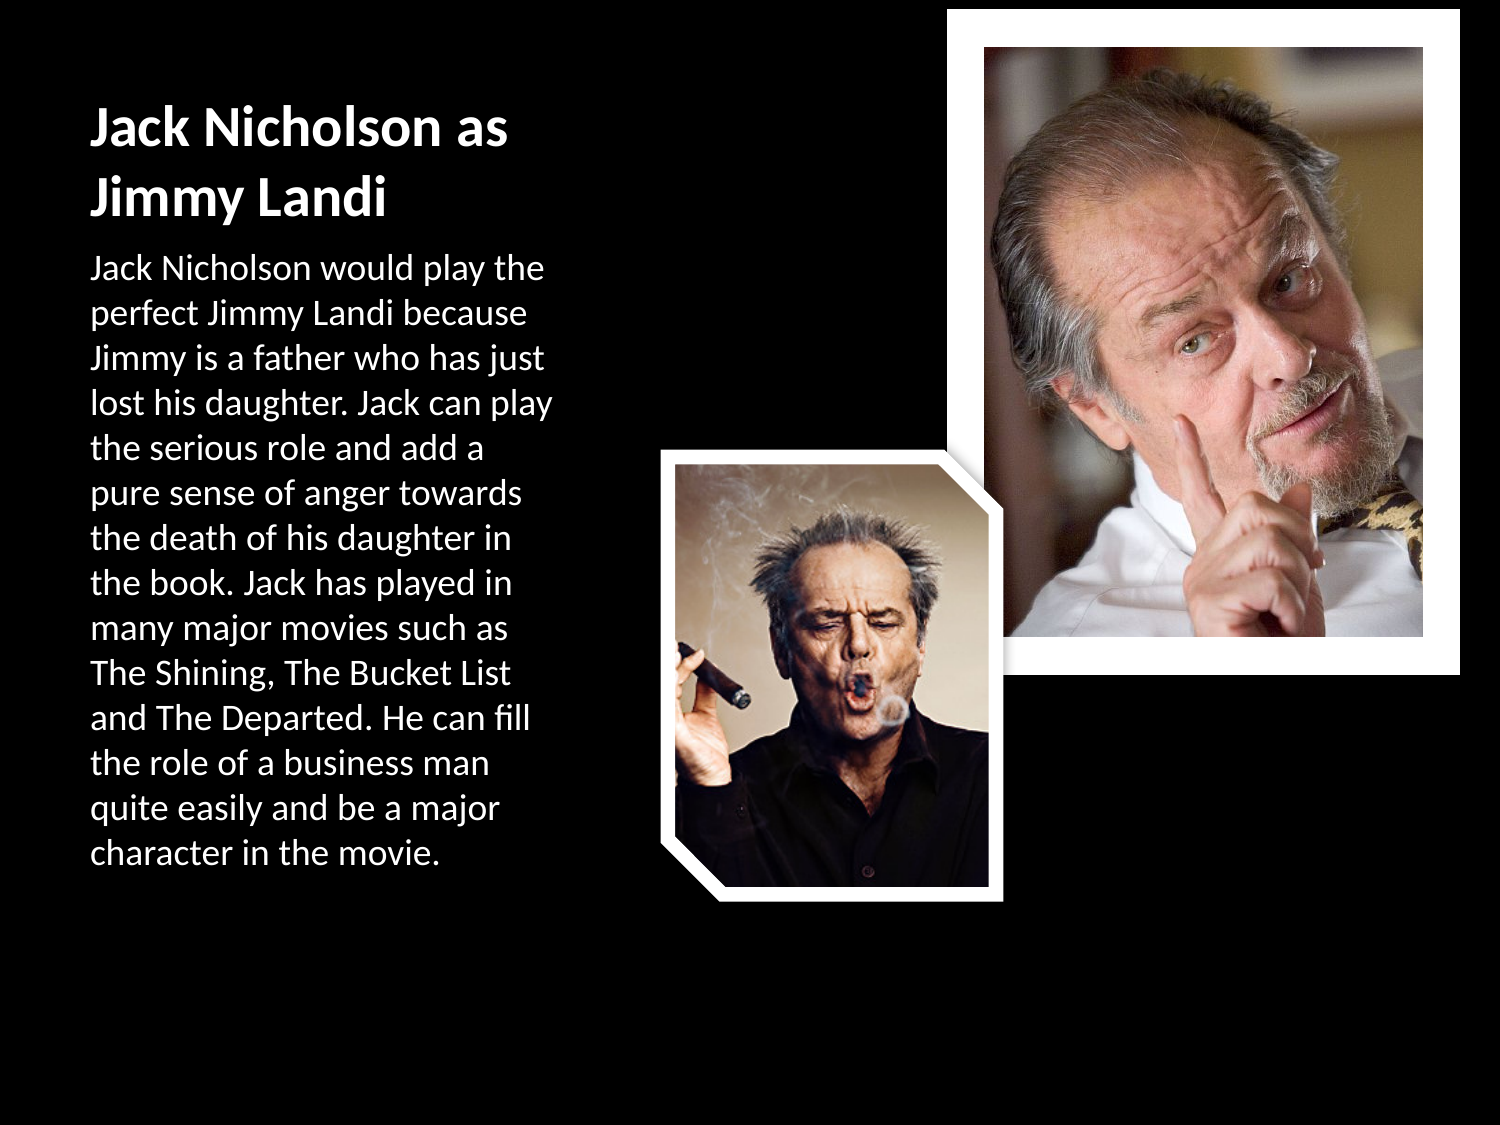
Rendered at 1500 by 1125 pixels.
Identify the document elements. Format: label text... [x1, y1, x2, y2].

list Jack Nicholson would play the perfect Jimmy Landi because Jimmy is a father who has just lost his daughter. Jack can play the serious role and add a pure sense of anger towards the death of his daughter in the book. Jack has played in many major movies such as The Shining, The Bucket List and The Departed. He can fill the role of a business man quite easily and be a major character in the movie. [75, 235, 569, 1005]
title Jack Nicholson as Jimmy Landi [75, 44, 569, 235]
picture [667, 456, 997, 895]
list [984, 46, 1423, 638]
